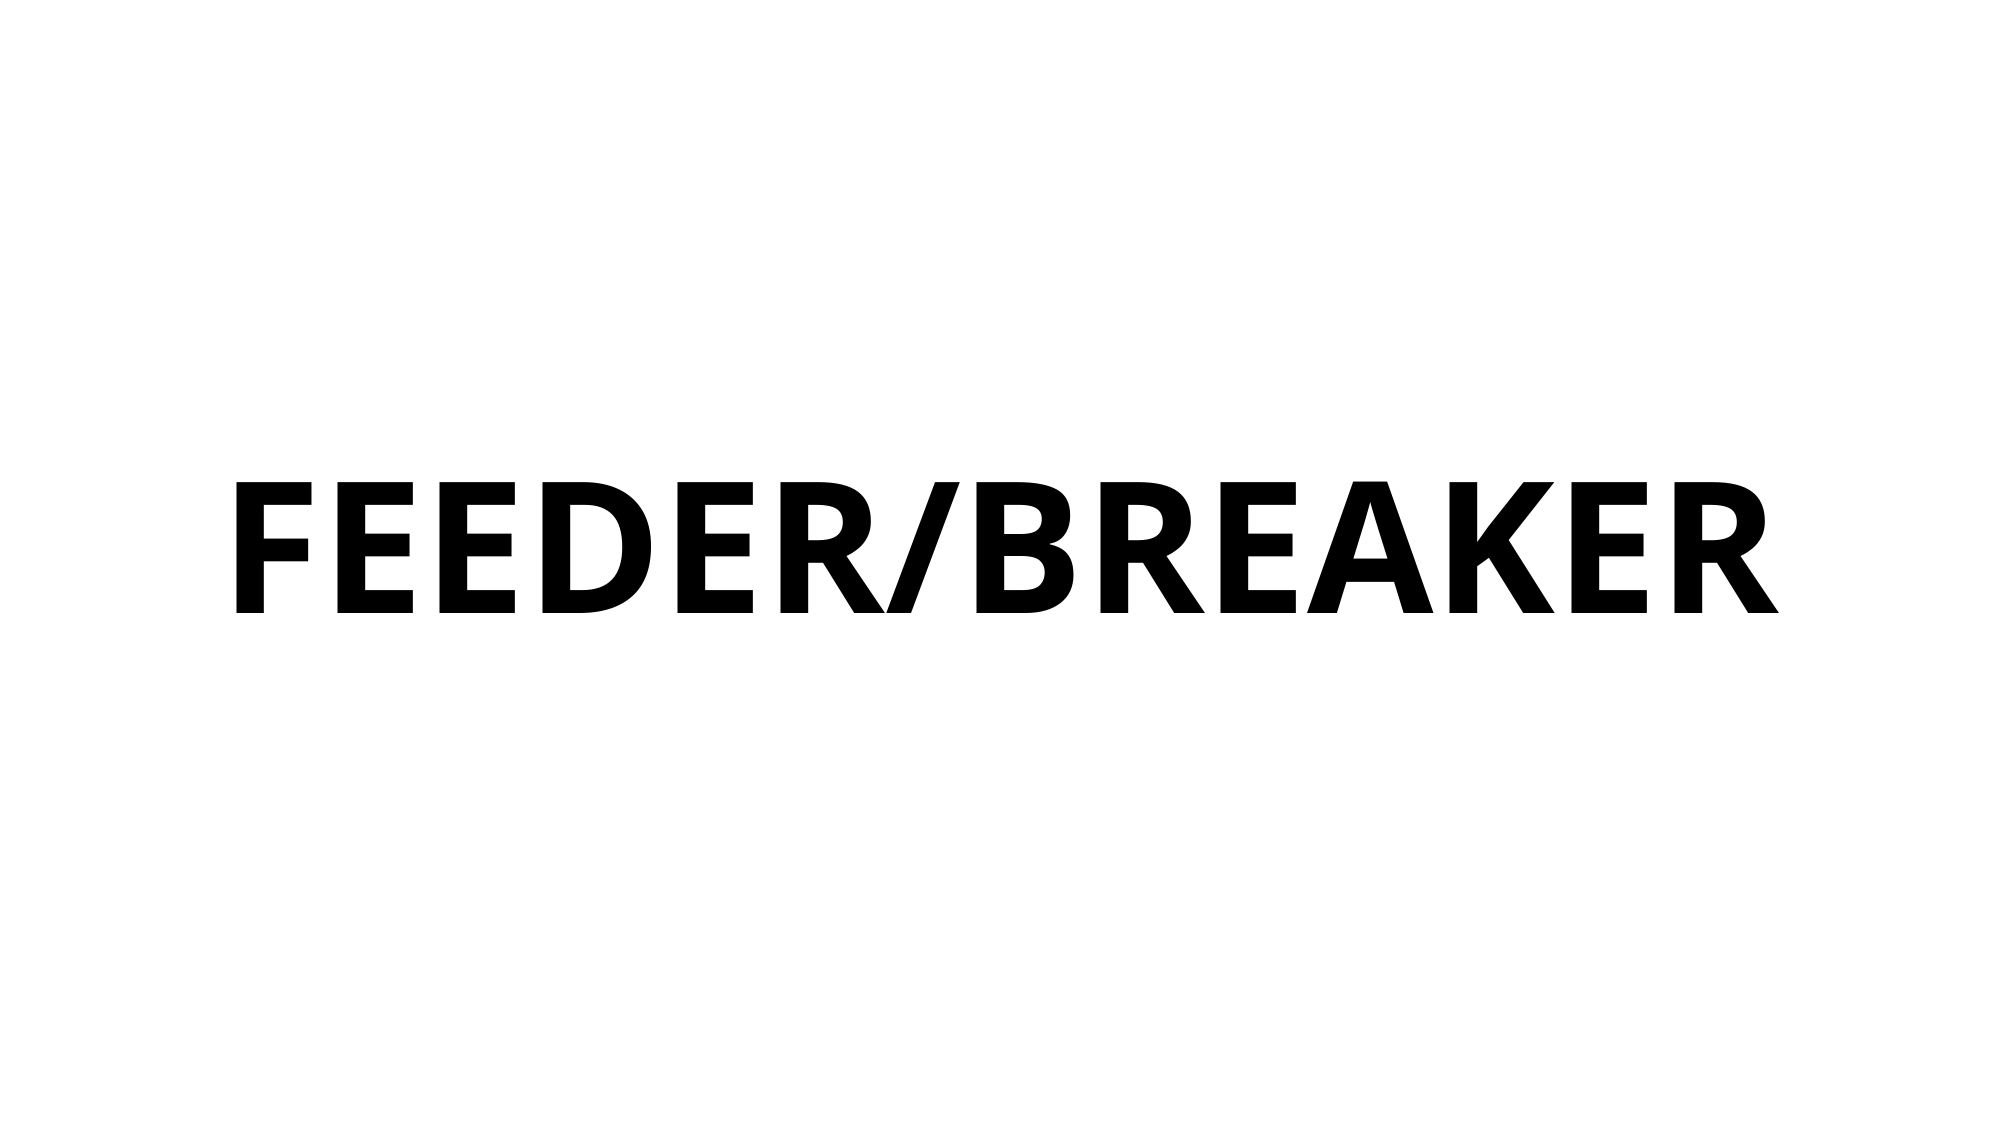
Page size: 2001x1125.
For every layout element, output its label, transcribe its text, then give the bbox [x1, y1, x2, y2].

title FEEDER/BREAKER [137, 59, 1863, 1049]
